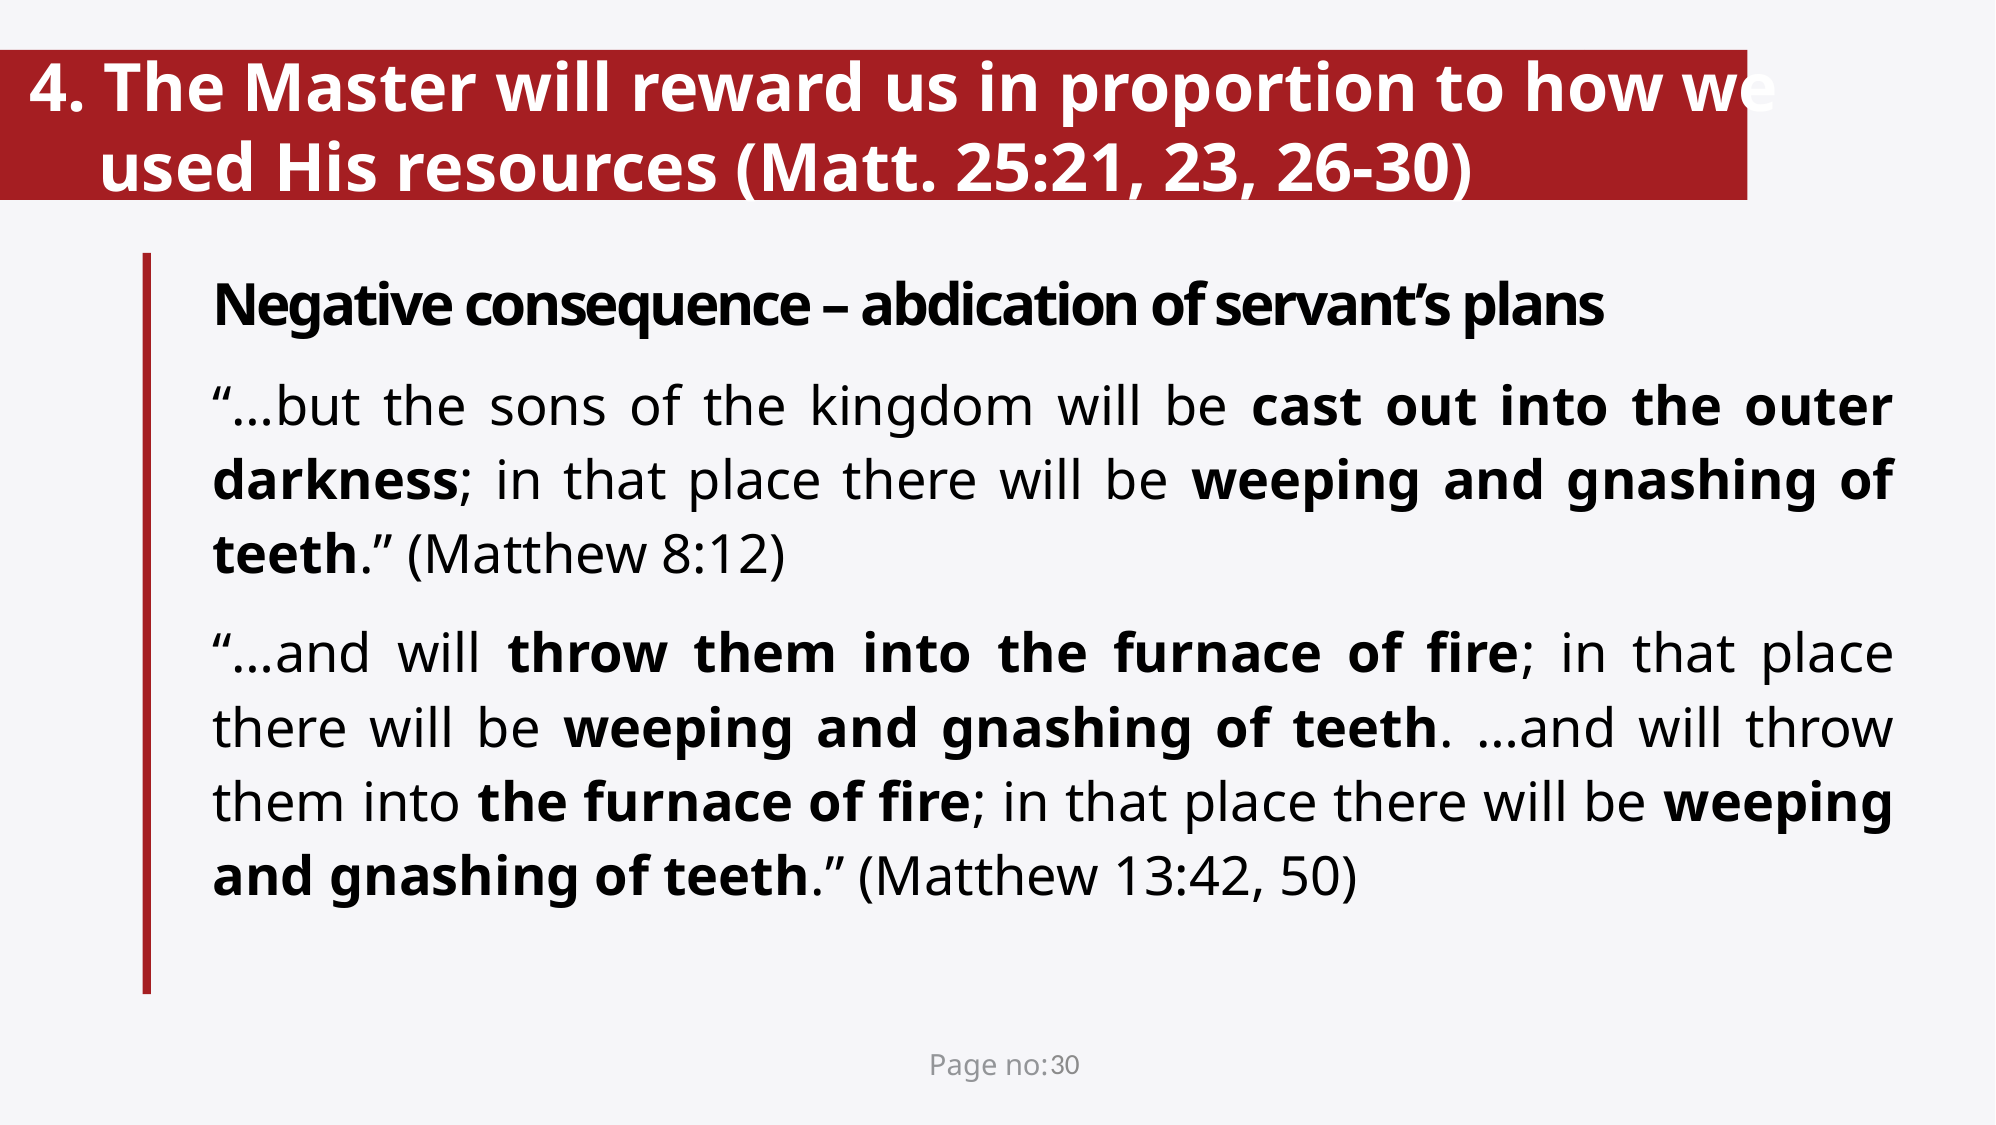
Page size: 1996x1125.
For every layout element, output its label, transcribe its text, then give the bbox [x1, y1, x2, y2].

subtitle Negative consequence – abdication of servant’s plans “…but the sons of the kingdom will be cast out into the outer darkness; in that place there will be weeping and gnashing of teeth.” (Matthew 8:12) “…and will throw them into the furnace of fire; in that place there will be weeping and gnashing of teeth. …and will throw them into the furnace of fire; in that place there will be weeping and gnashing of teeth.” (Matthew 13:42, 50) [197, 249, 1910, 1000]
text_box [1583, 48, 1750, 62]
text_box [1583, 188, 1750, 202]
title 4. The Master will reward us in proportion to how we used His resources (Matt. 25:21, 23, 26-30) [14, 62, 1810, 188]
